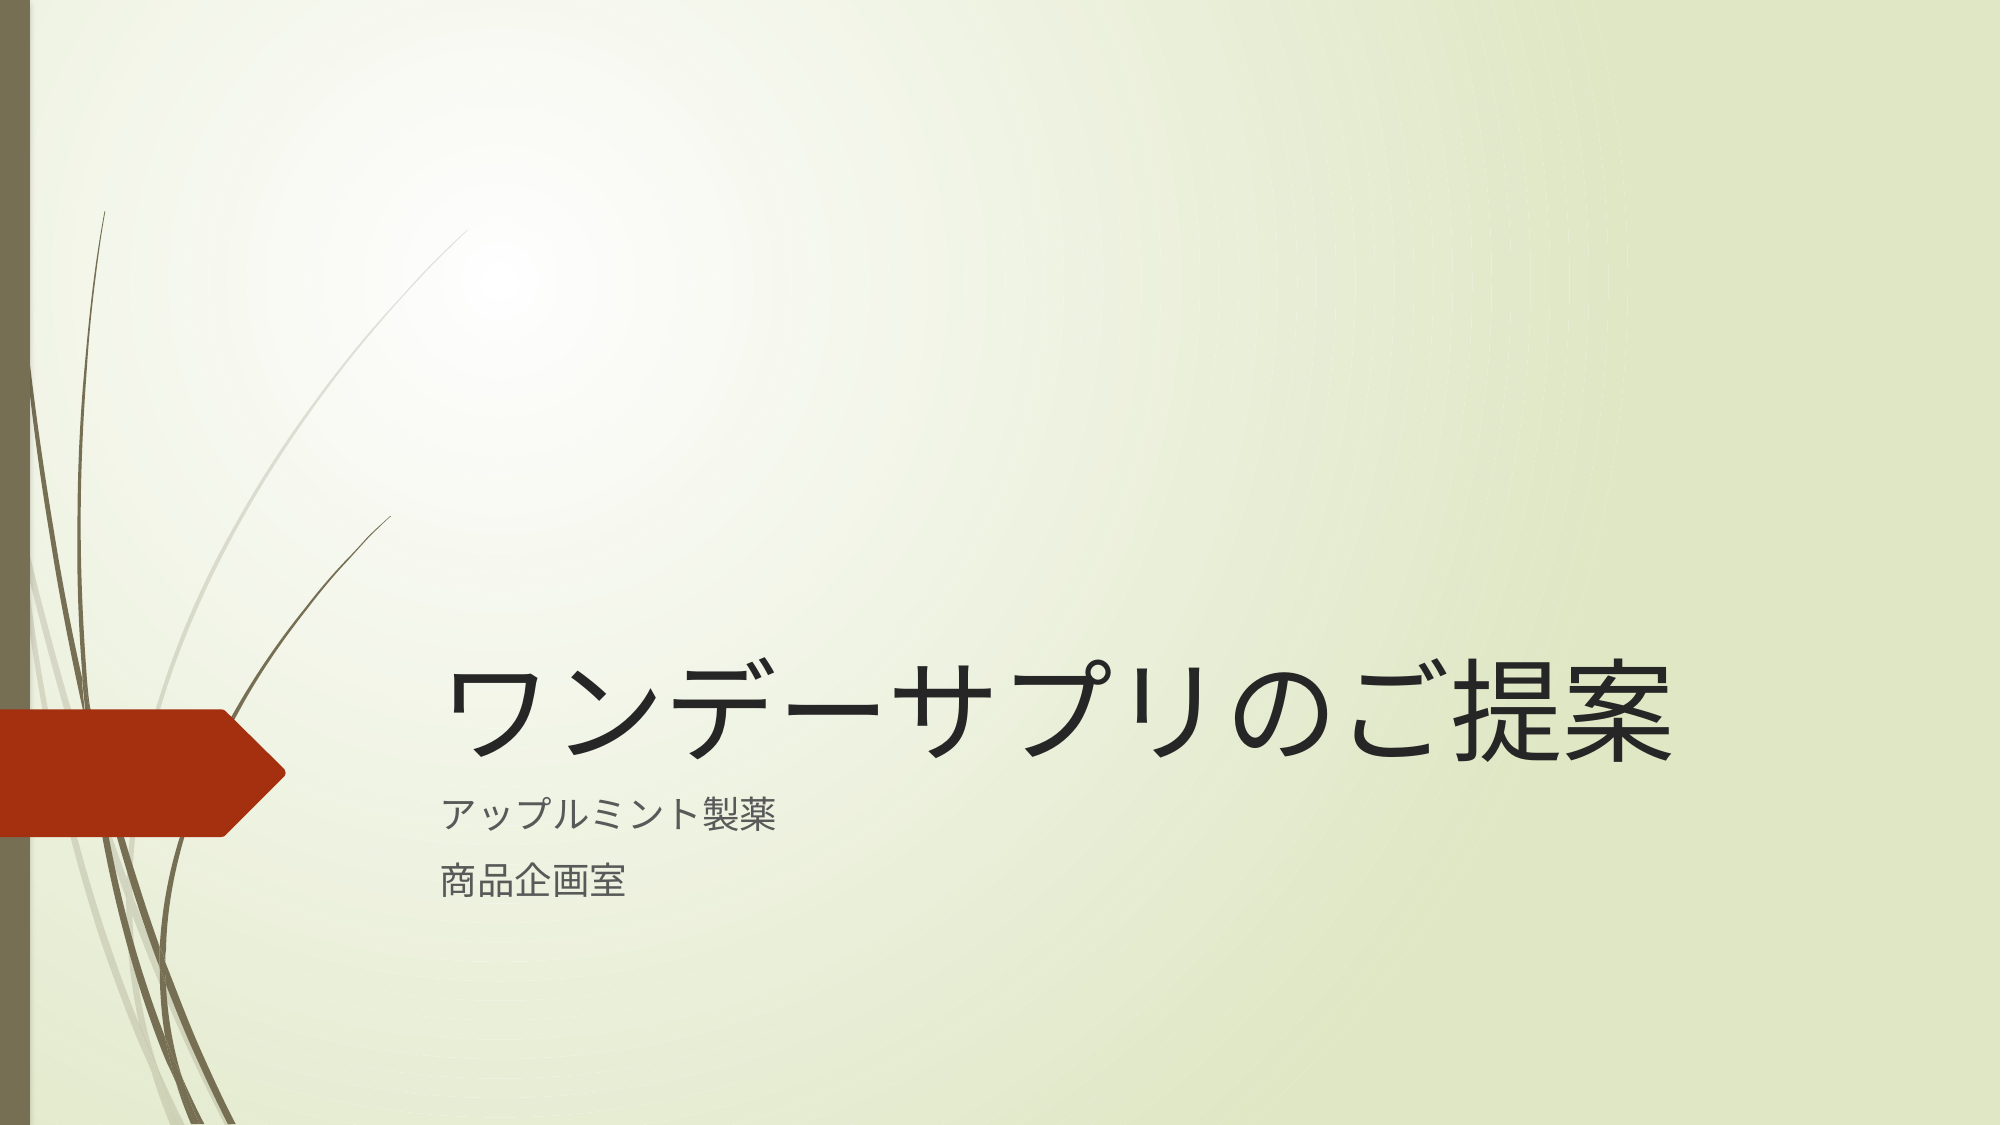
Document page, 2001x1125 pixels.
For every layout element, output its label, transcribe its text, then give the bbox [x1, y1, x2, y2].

subtitle アップルミント製薬 商品企画室 [424, 783, 1888, 969]
title ワンデーサプリのご提案 [424, 412, 1888, 783]
